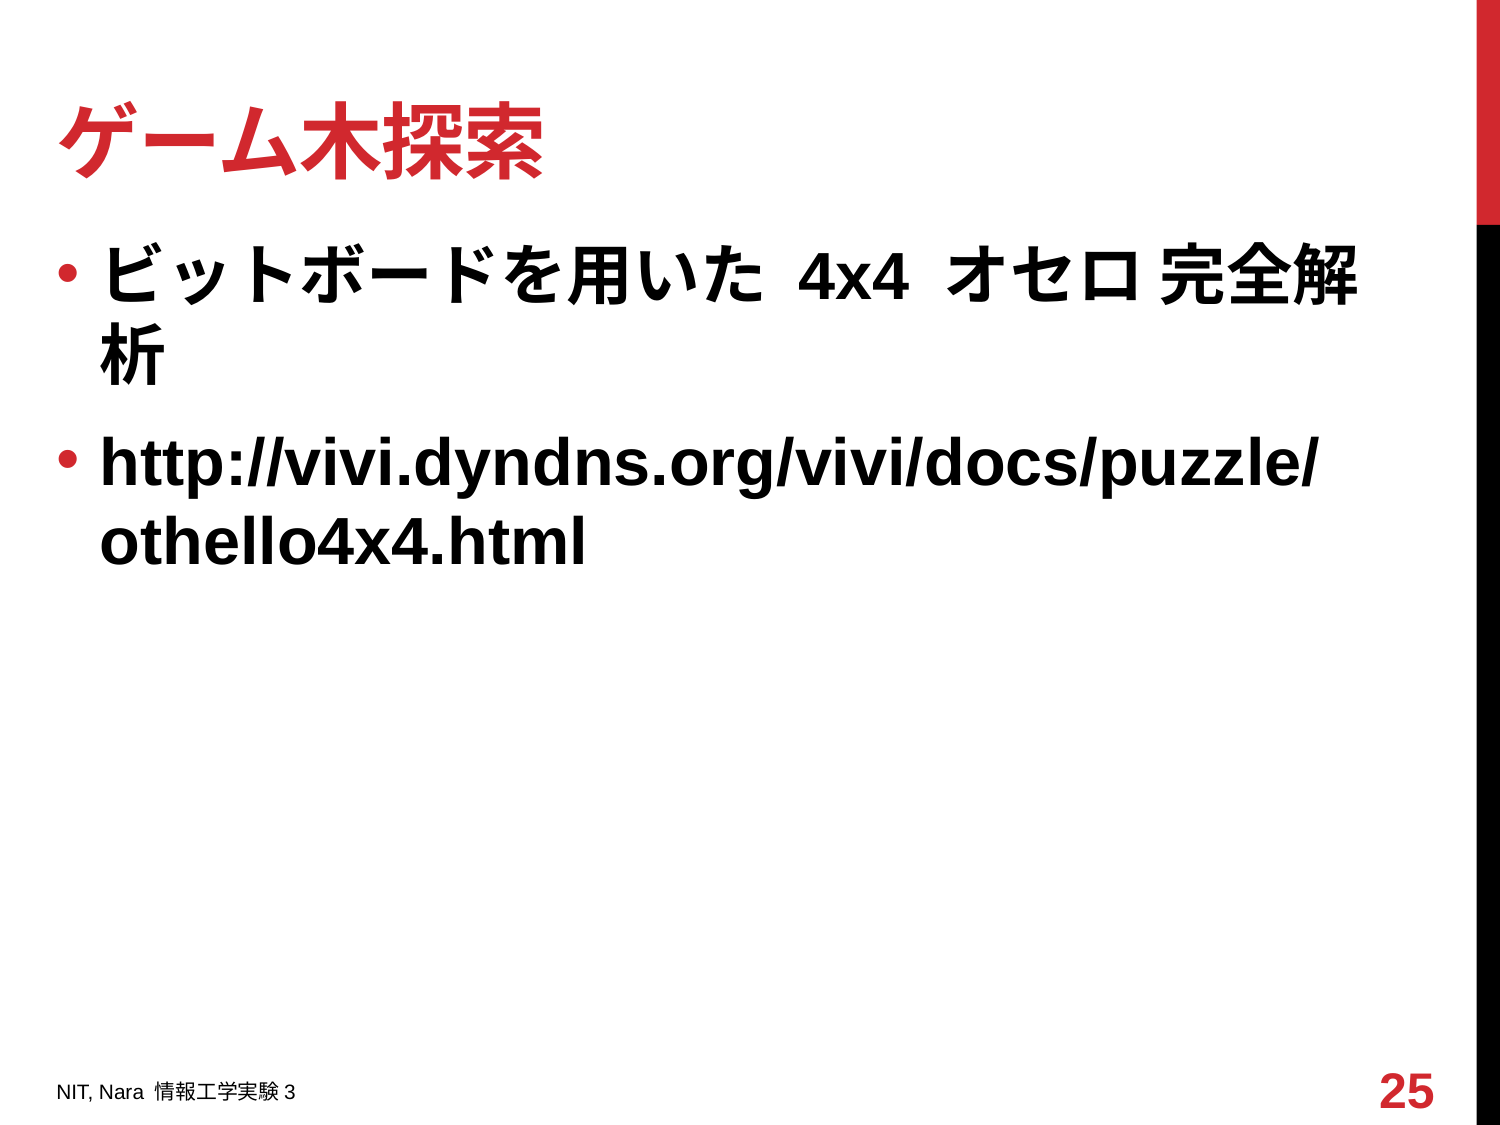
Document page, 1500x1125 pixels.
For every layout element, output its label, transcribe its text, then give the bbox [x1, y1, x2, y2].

slide_number 25 [1364, 1058, 1475, 1119]
list ビットボードを用いた 4x4 オセロ 完全解析 http://vivi.dyndns.org/vivi/docs/puzzle/othello4x4.html [41, 224, 1436, 1047]
footer NIT, Nara 情報工学実験3 [41, 1071, 604, 1118]
title ゲーム木探索 [41, 25, 1436, 197]
